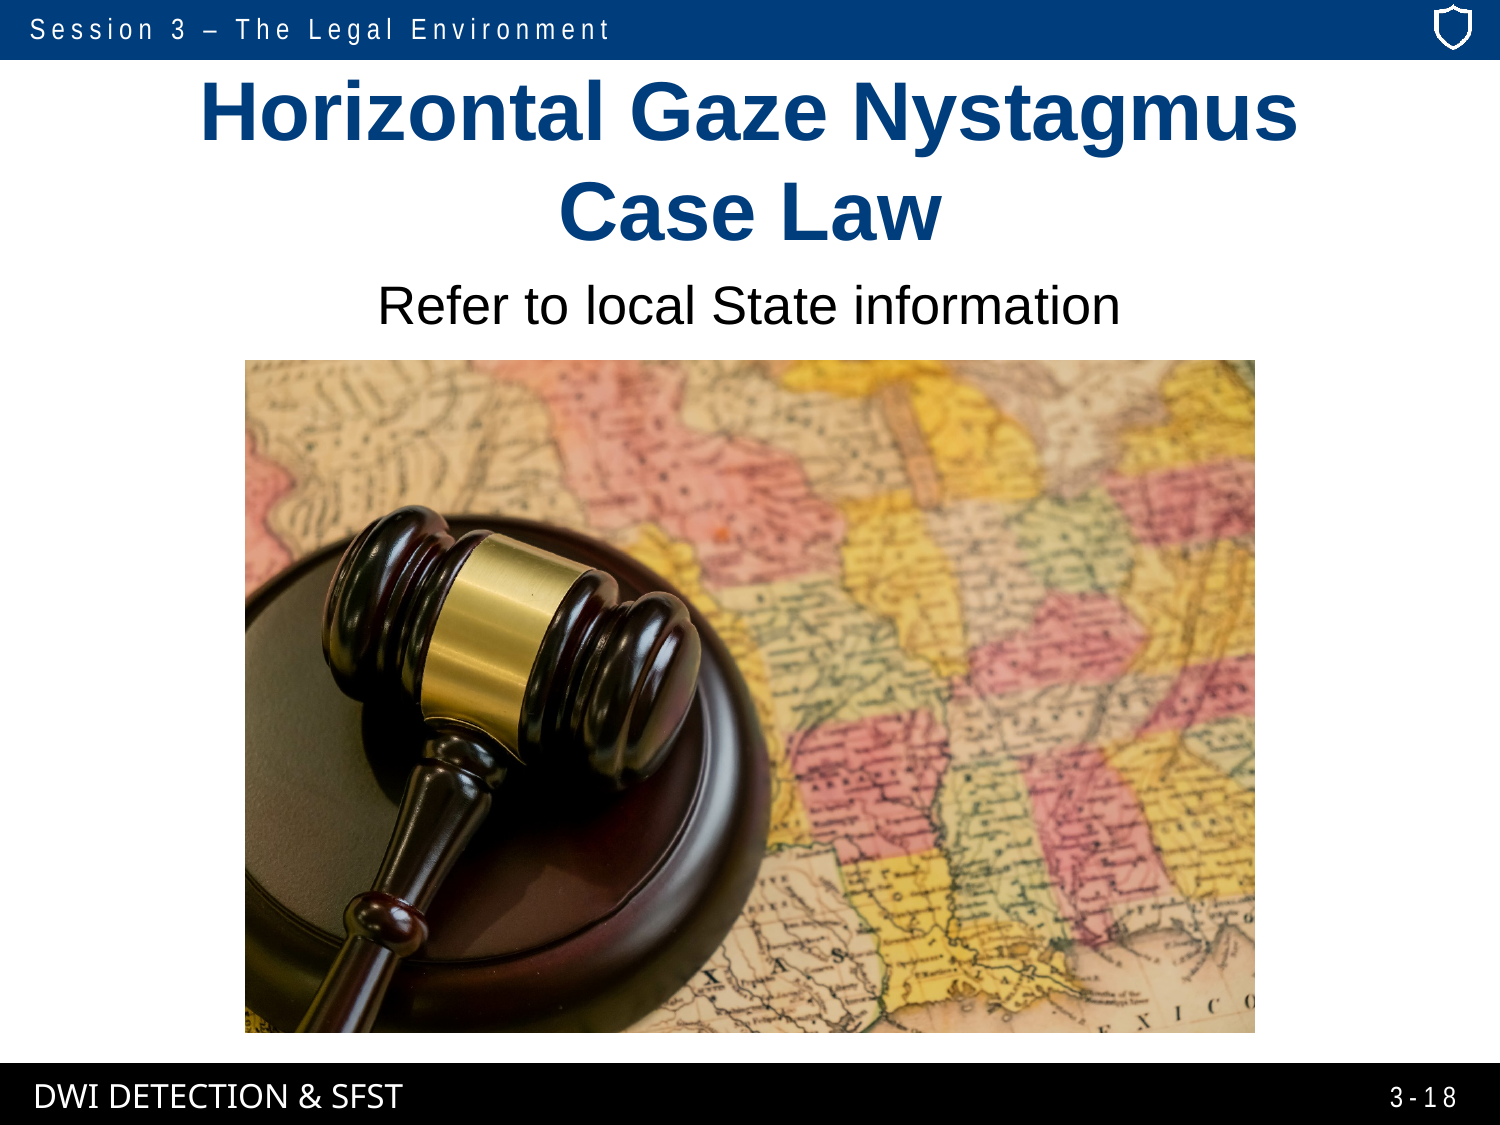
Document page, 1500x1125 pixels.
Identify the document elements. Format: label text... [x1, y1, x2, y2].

slide_number 3-18 [1121, 1065, 1472, 1125]
title Horizontal Gaze Nystagmus Case Law [75, 104, 1425, 210]
picture [245, 359, 1255, 1033]
list Refer to local State information [75, 270, 1425, 975]
picture [1434, 4, 1472, 50]
